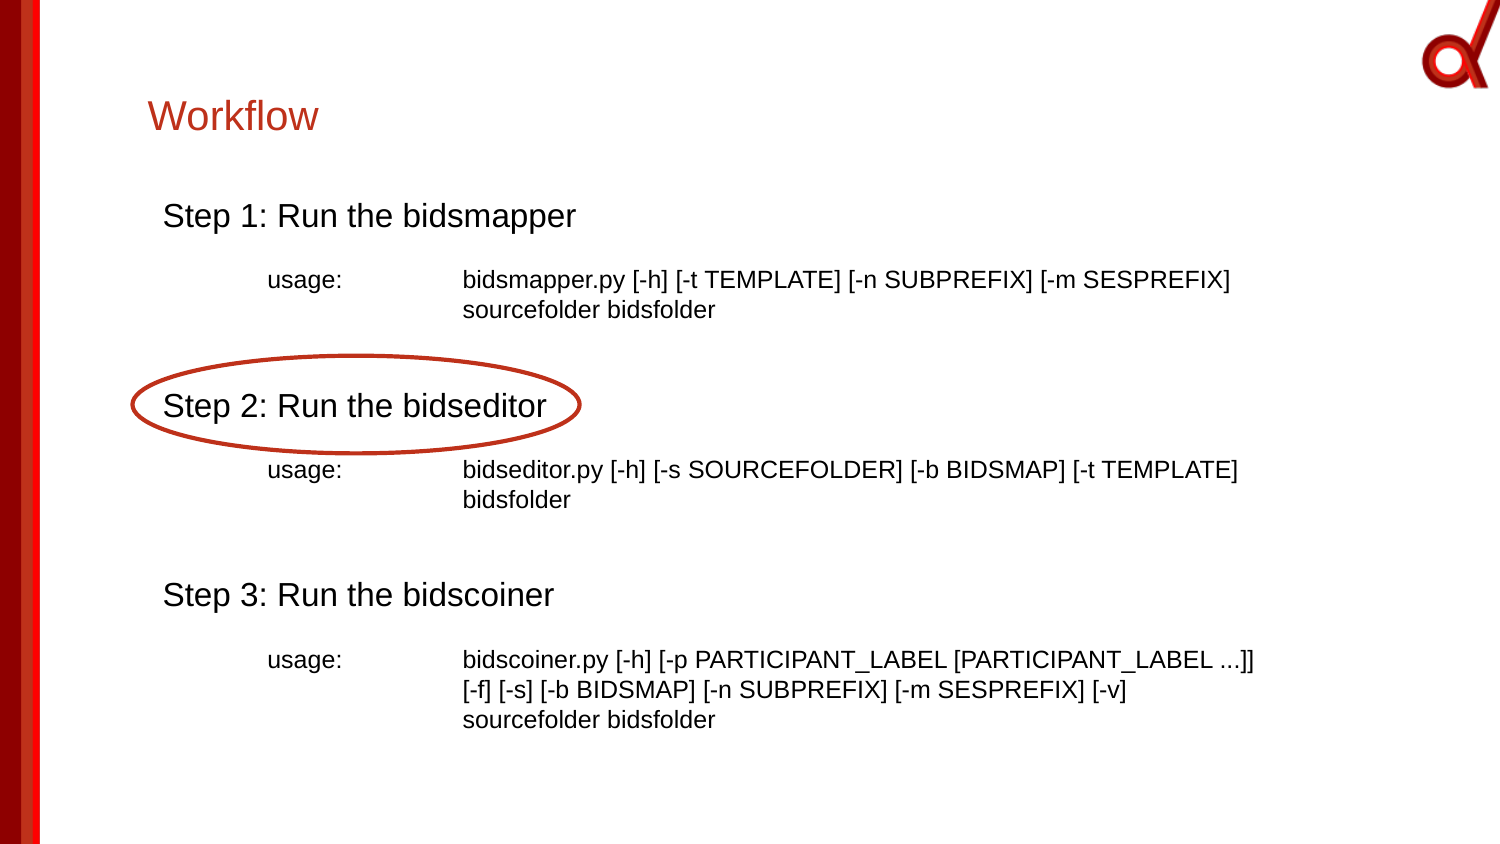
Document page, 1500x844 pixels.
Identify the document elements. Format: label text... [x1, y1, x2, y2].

text_box [130, 353, 582, 456]
list Workflow [147, 88, 1388, 140]
text_box Step 1: Run the bidsmapper usage: bidsmapper.py [-h] [-t TEMPLATE] [-n SUBPREFIX] [-m SESPREFIX] sourcefolder bidsfolder Step 2: Run the bidseditor usage: bidseditor.py [-h] [-s SOURCEFOLDER] [-b BIDSMAP] [-t TEMPLATE] bidsfolder Step 3: Run the bidscoiner usage: bidscoiner.py [-h] [-p PARTICIPANT_LABEL [PARTICIPANT_LABEL ...]] [-f] [-s] [-b BIDSMAP] [-n SUBPREFIX] [-m SESPREFIX] [-v] sourcefolder bidsfolder [147, 186, 1286, 741]
